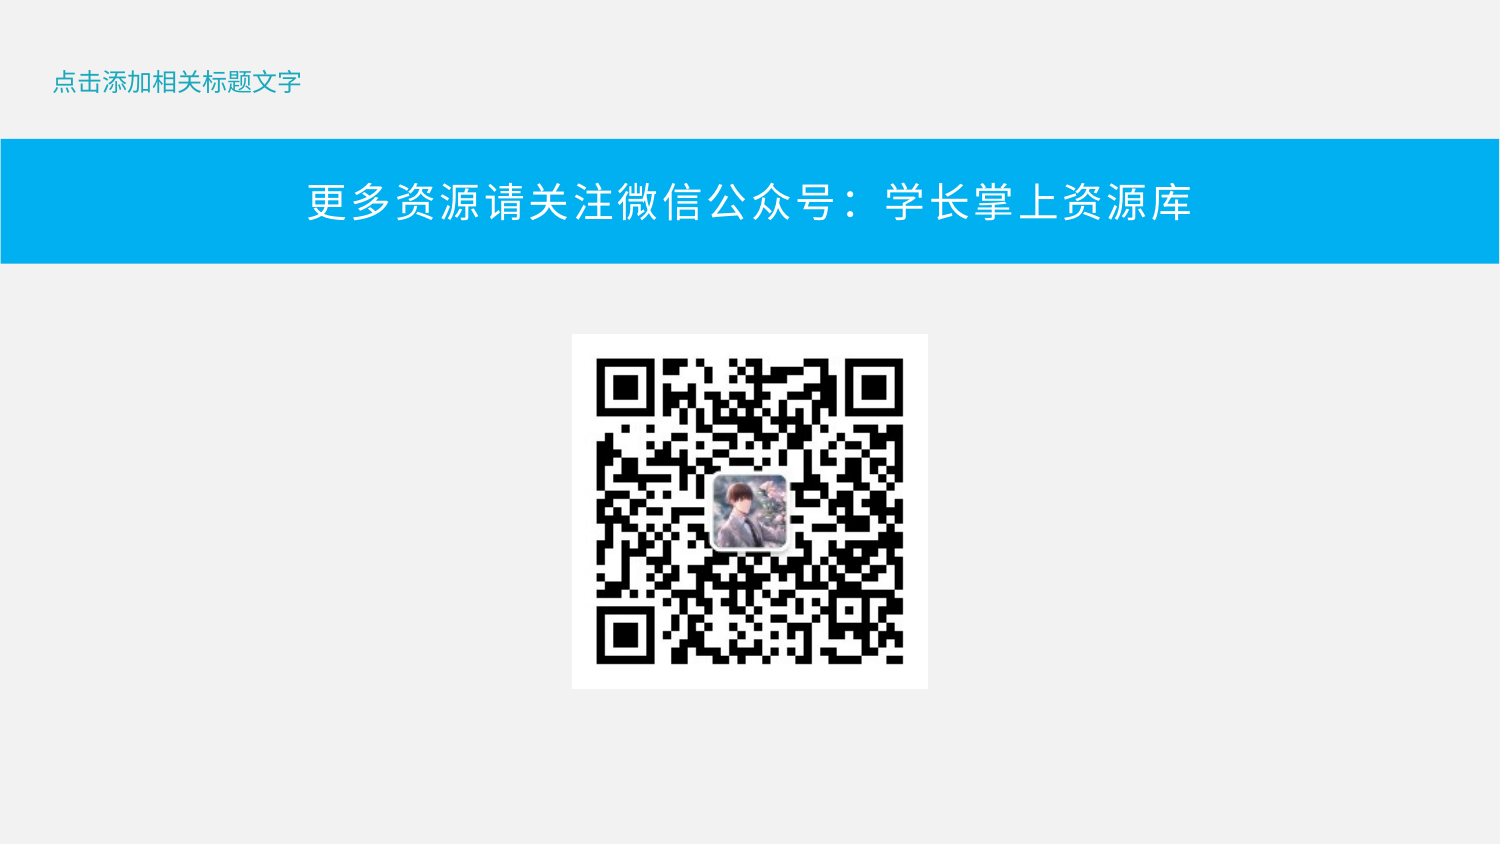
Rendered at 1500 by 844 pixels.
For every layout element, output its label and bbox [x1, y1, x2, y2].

text_box [0, 138, 1500, 264]
picture [572, 333, 928, 690]
